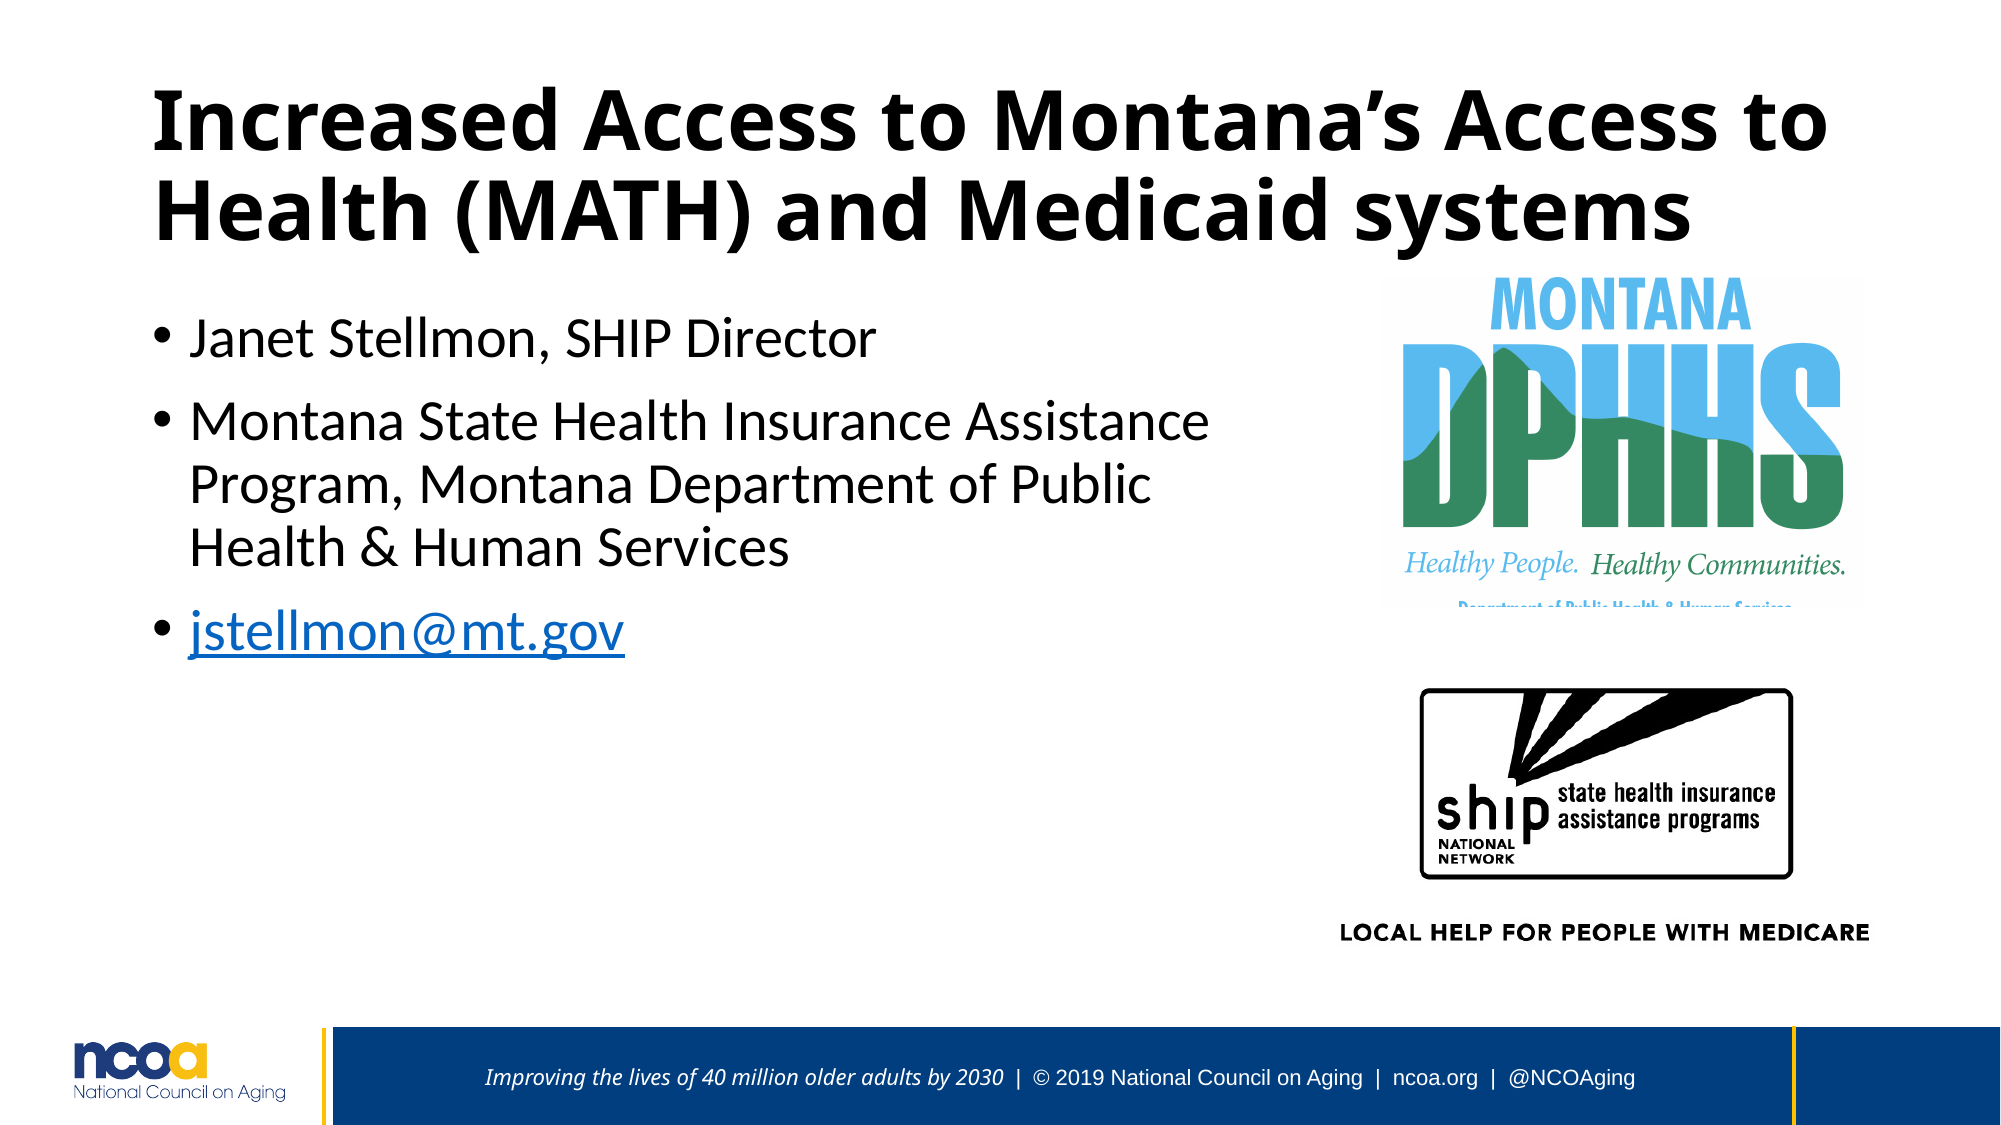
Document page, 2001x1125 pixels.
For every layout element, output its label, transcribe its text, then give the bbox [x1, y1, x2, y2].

picture [1382, 277, 1863, 607]
picture [1302, 646, 1906, 981]
list Janet Stellmon, SHIP Director Montana State Health Insurance Assistance Program, Montana Department of Public Health & Human Services jstellmon@mt.gov [137, 299, 1258, 763]
picture [74, 1042, 285, 1102]
title Increased Access to Montana’s Access to Health (MATH) and Medicaid systems [137, 59, 1863, 278]
